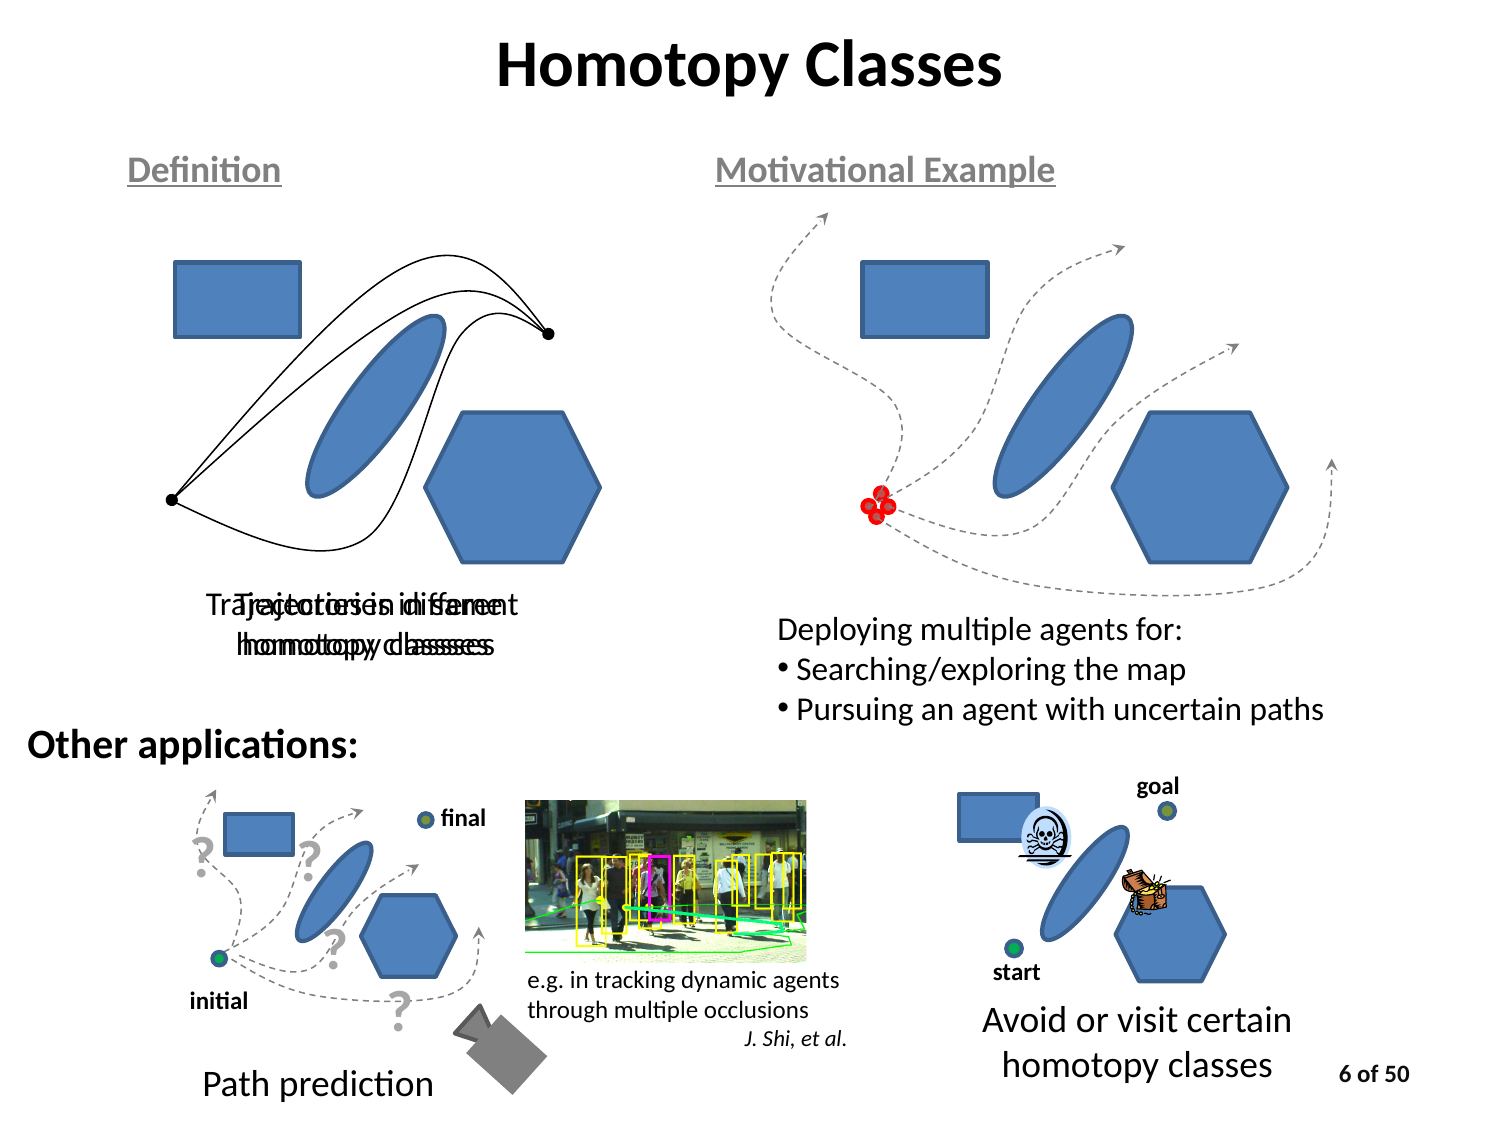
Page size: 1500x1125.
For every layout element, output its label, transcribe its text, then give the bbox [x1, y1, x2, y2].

text_box final [426, 793, 508, 839]
text_box Motivational Example [699, 137, 1113, 198]
text_box [770, 212, 857, 388]
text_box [224, 813, 457, 978]
picture [1017, 805, 1072, 869]
text_box [1085, 244, 1126, 260]
text_box [165, 494, 169, 506]
text_box ? [174, 811, 223, 897]
text_box ? [371, 986, 419, 1051]
text_box Trajectories in different homotopy classses [162, 574, 563, 670]
picture [1121, 868, 1172, 916]
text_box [862, 262, 1288, 563]
text_box Path prediction [187, 1051, 538, 1112]
slide_number 6 of 50 [1074, 1042, 1425, 1103]
text_box [419, 926, 485, 1002]
text_box Avoid or visit certain homotopy classes [962, 987, 1313, 1093]
text_box Other applications: [12, 709, 463, 775]
text_box [418, 254, 474, 260]
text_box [959, 793, 1226, 982]
text_box [210, 949, 219, 968]
text_box Homotopy Classes [0, 12, 1500, 108]
text_box Definition [112, 137, 525, 198]
text_box e.g. in tracking dynamic agents through multiple occlusions J. Shi, et al. [512, 956, 863, 1059]
text_box goal [1121, 762, 1216, 792]
text_box Deploying multiple agents for: Searching/exploring the map Pursuing an agent with uncertain paths [762, 599, 1450, 735]
text_box [307, 986, 371, 1002]
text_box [472, 1005, 525, 1090]
text_box [981, 458, 1338, 597]
picture [524, 799, 807, 963]
text_box initial [174, 976, 307, 1022]
text_box [203, 789, 219, 811]
text_box [349, 808, 364, 812]
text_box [174, 262, 601, 563]
